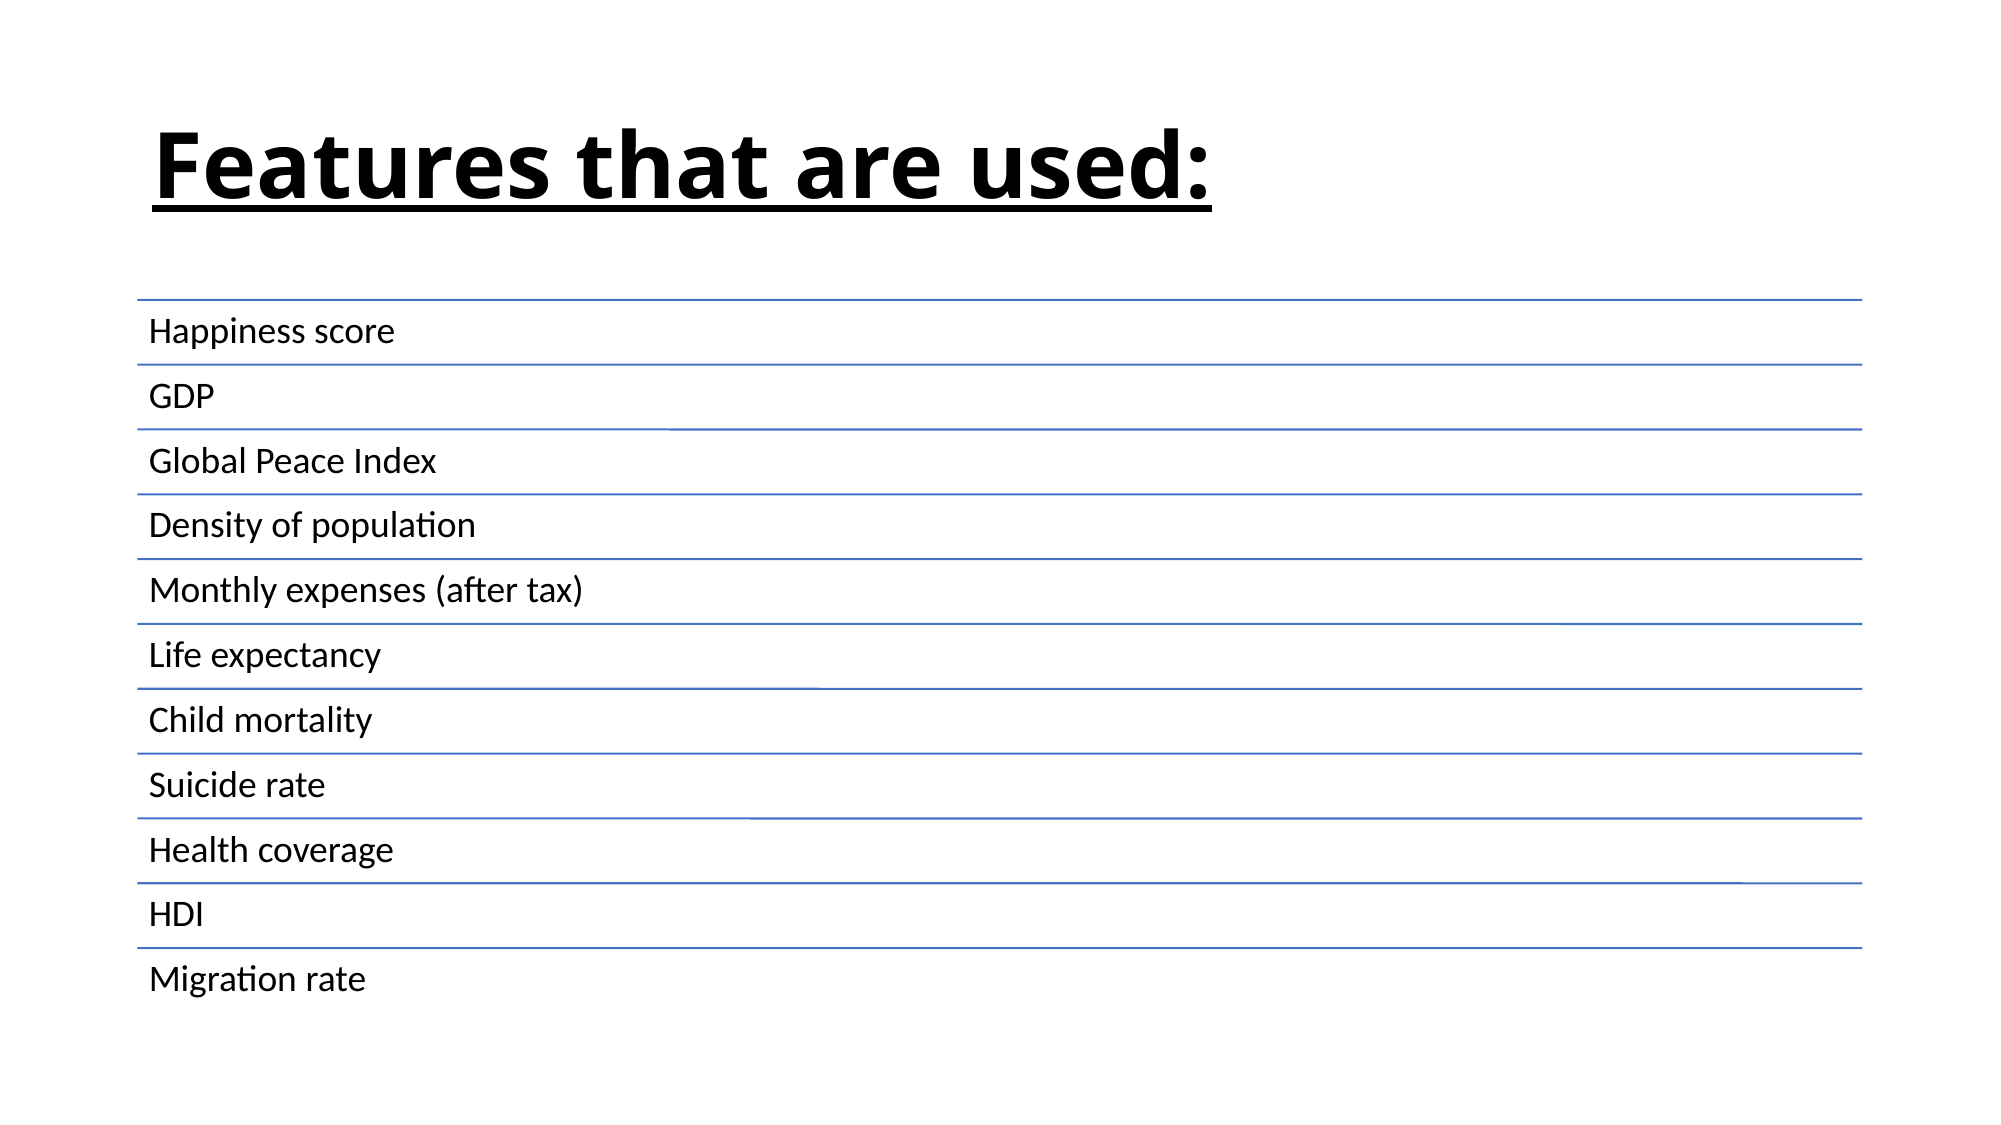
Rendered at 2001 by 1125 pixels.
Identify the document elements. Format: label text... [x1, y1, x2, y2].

title Features that are used: [137, 59, 1863, 278]
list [137, 299, 1863, 1014]
